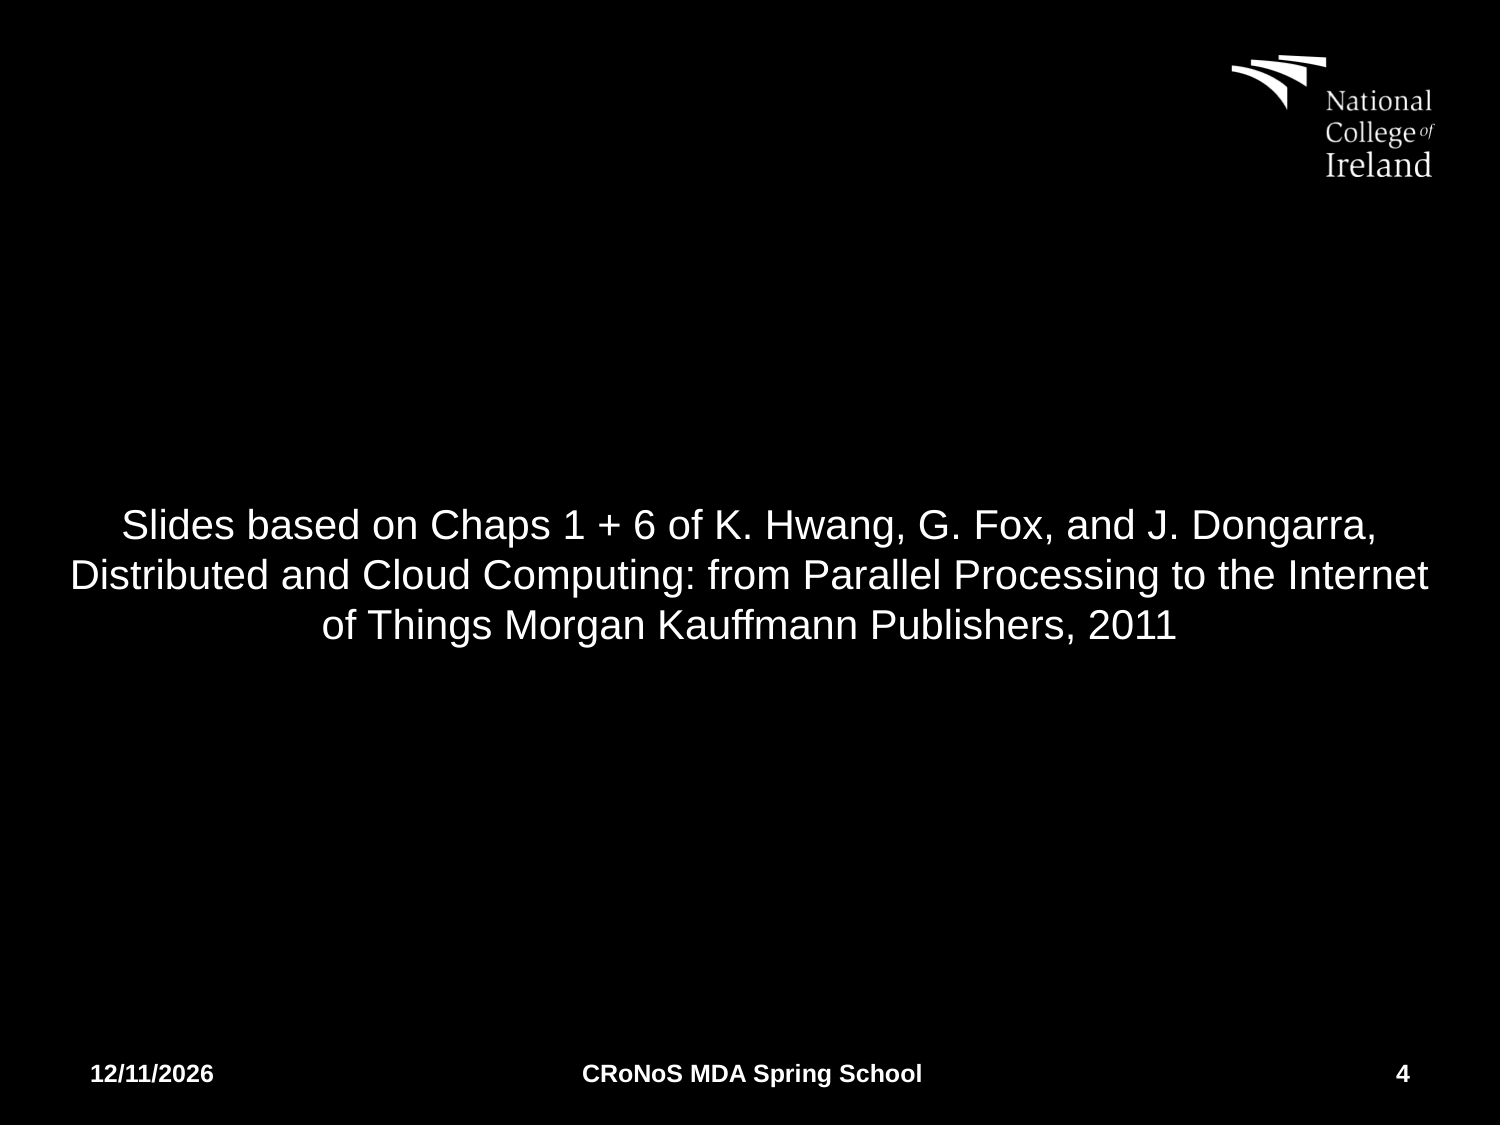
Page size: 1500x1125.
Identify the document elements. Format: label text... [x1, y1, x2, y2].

list Slides based on Chaps 1 + 6 of K. Hwang, G. Fox, and J. Dongarra, Distributed and Cloud Computing: from Parallel Processing to the Internet of Things Morgan Kauffmann Publishers, 2011 [64, 196, 1436, 1000]
picture [1231, 54, 1436, 178]
footer CRoNoS MDA Spring School [458, 1042, 1047, 1103]
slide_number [75, 1042, 425, 1103]
slide_number 4 [1074, 1042, 1425, 1103]
